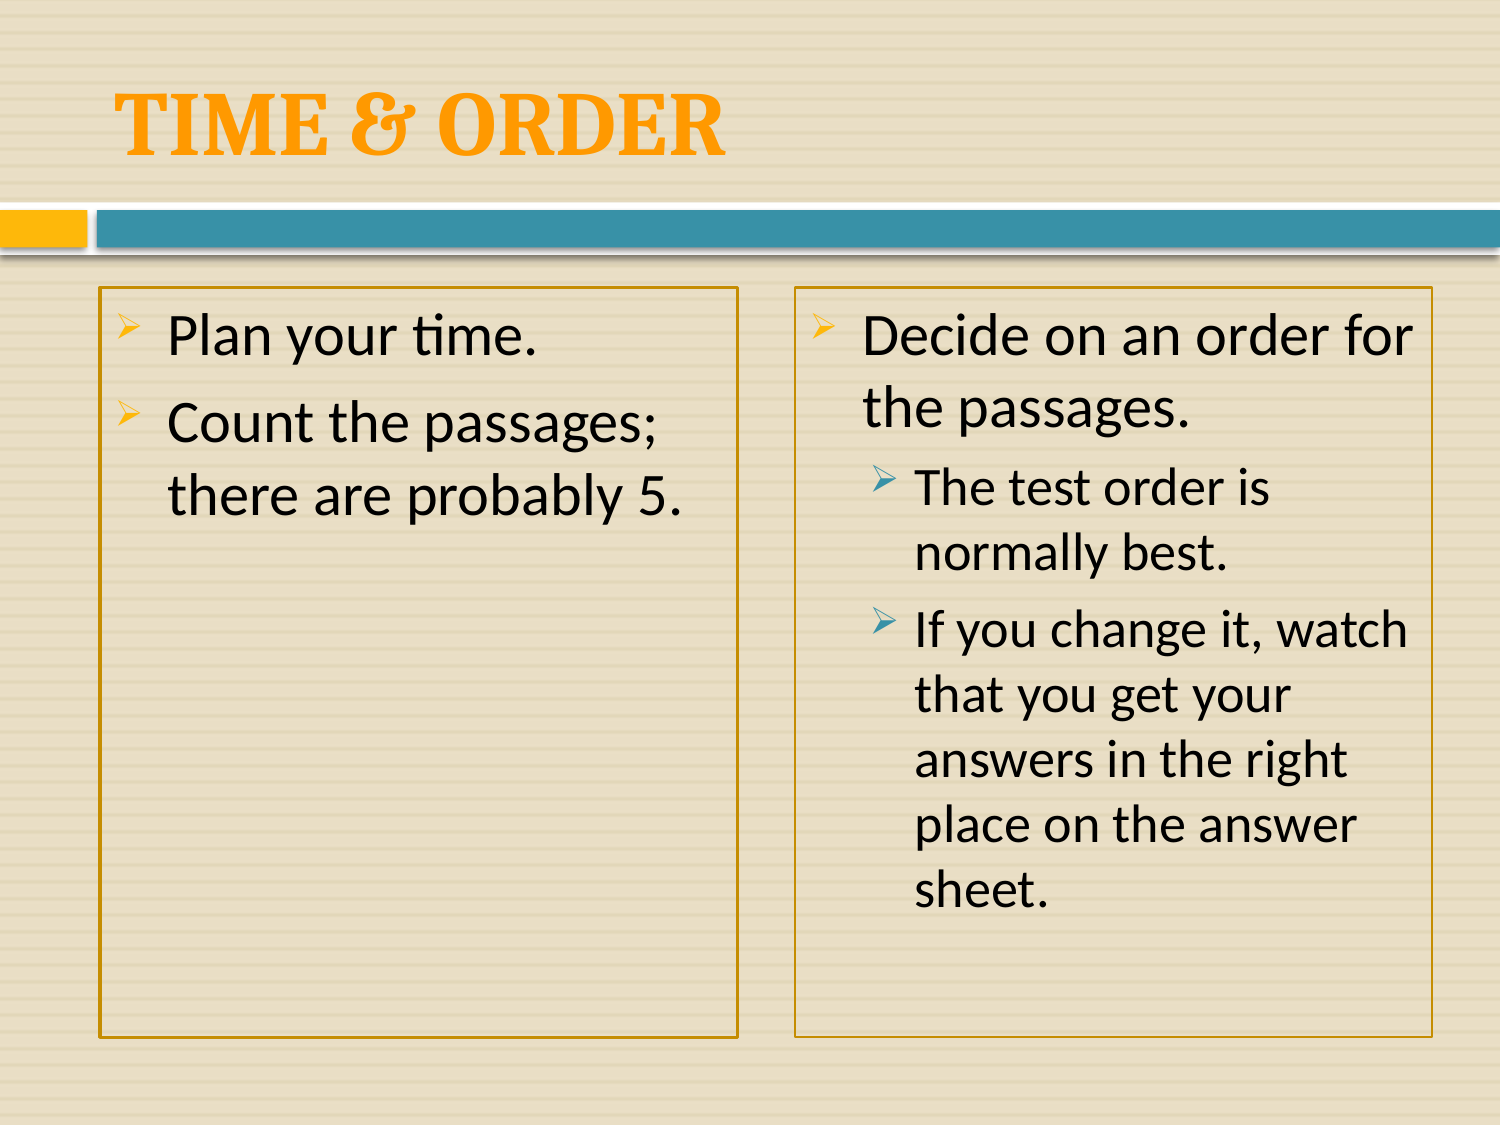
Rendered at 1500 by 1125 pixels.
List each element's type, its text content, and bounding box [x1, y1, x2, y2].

list Plan your time. Count the passages; there are probably 5. [99, 287, 738, 1038]
title TIME & ORDER [99, 37, 1438, 200]
list Decide on an order for the passages. The test order is normally best. If you change it, watch that you get your answers in the right place on the answer sheet. [794, 287, 1433, 1038]
